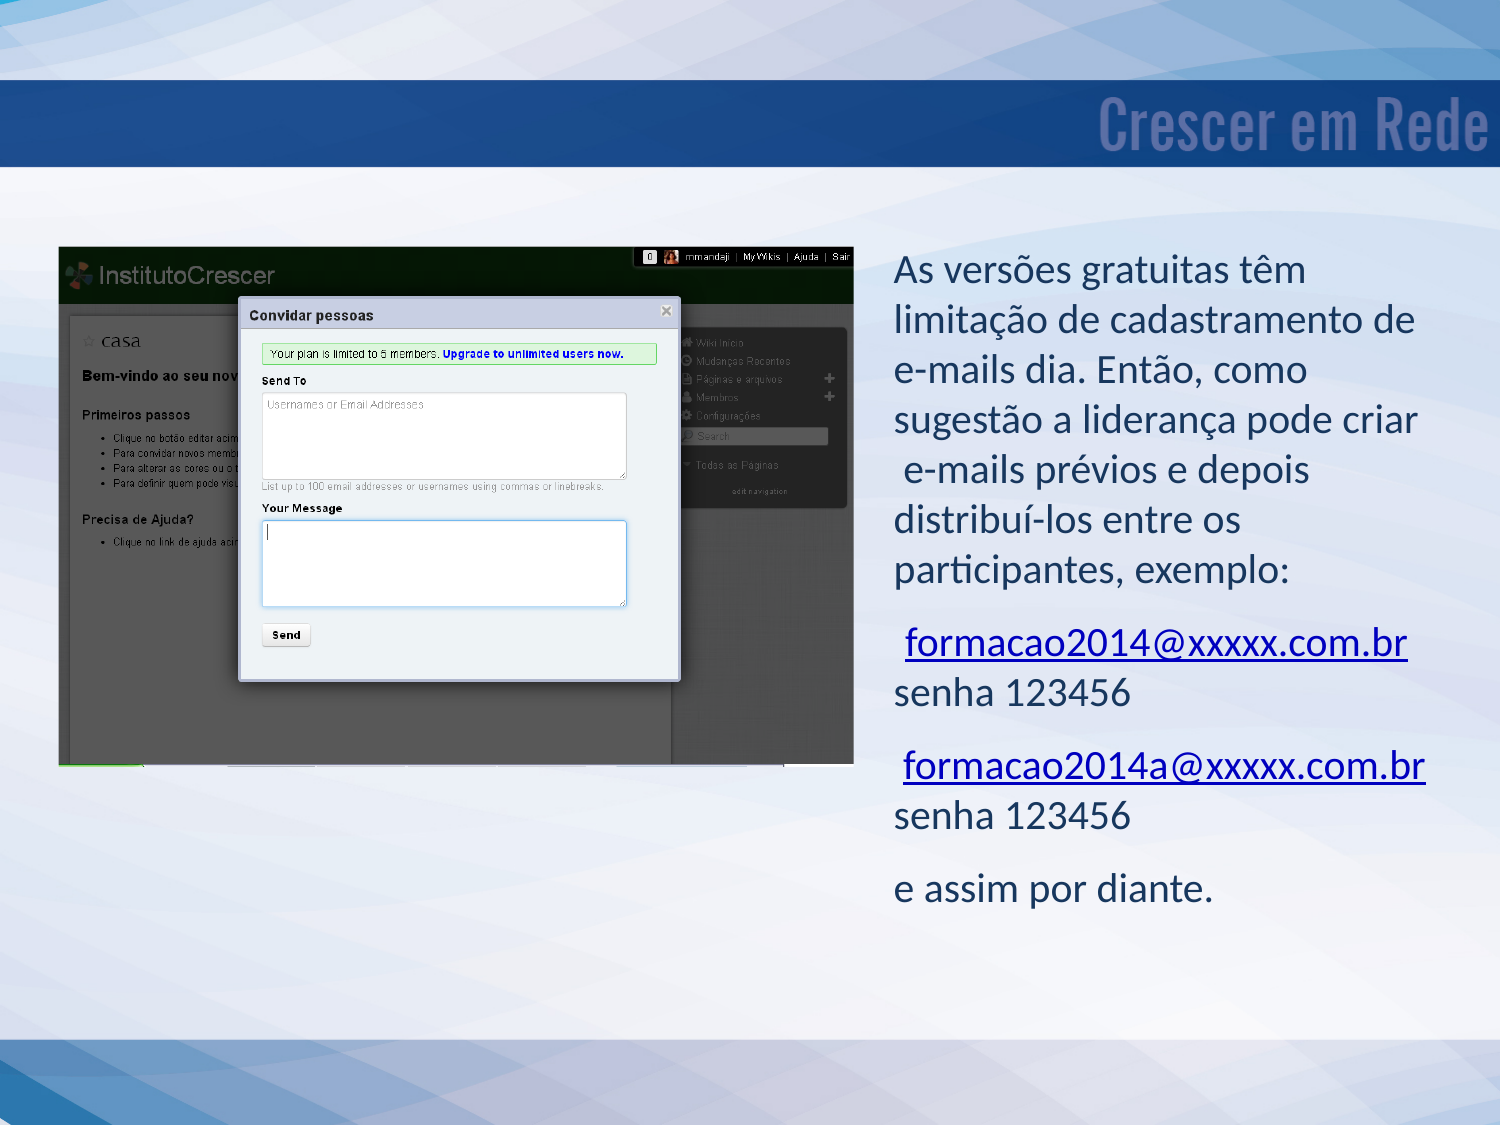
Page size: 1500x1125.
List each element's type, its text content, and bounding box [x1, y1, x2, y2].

text_box As versões gratuitas têm limitação de cadastramento de e-mails dia. Então, como sugestão a liderança pode criar e-mails prévios e depois distribuí-los entre os participantes, exemplo: formacao2014@xxxxx.com.br senha 123456 formacao2014a@xxxxx.com.br senha 123456 e assim por diante. [878, 234, 1442, 1019]
picture [0, 0, 1500, 1125]
